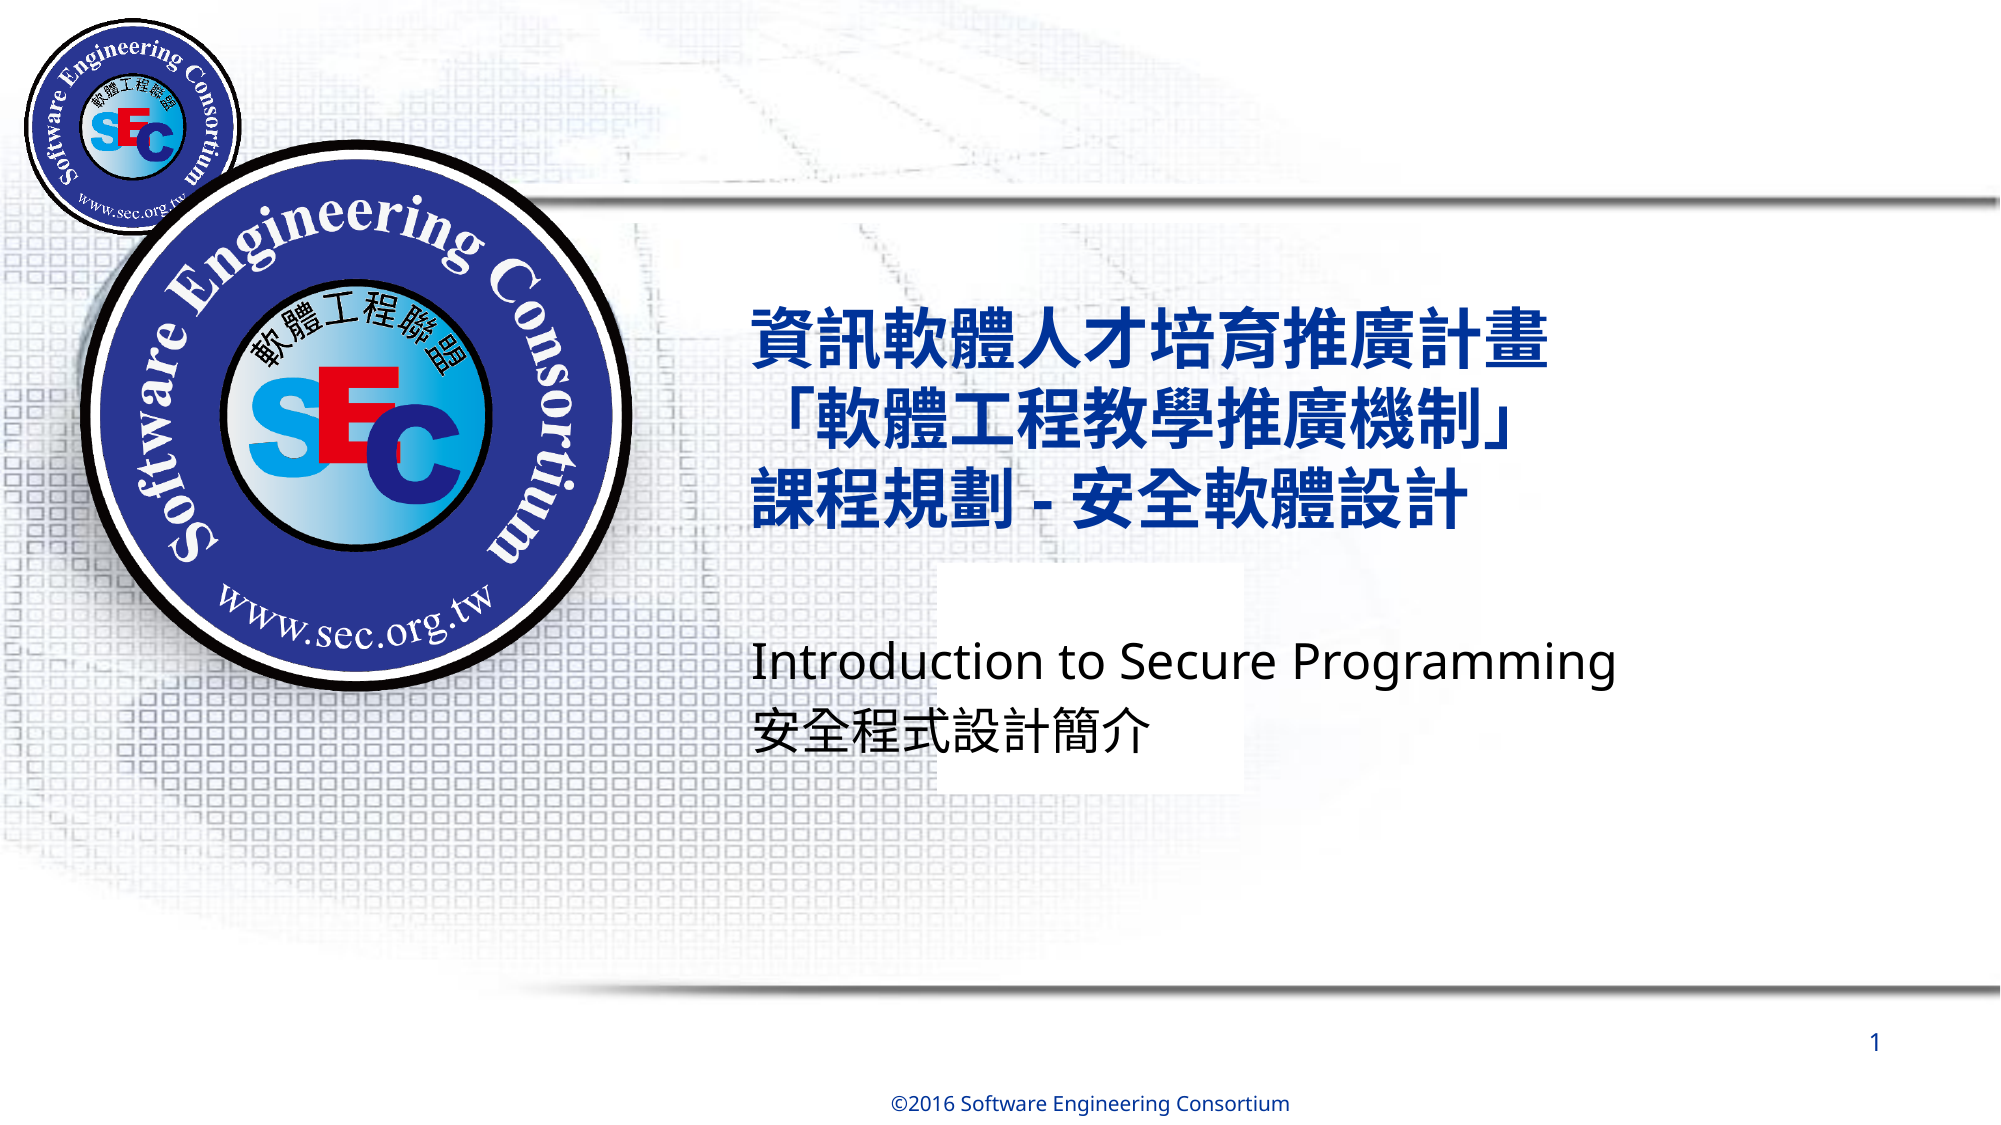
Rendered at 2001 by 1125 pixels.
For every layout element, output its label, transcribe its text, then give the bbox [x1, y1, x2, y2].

picture [0, 0, 2001, 1125]
subtitle Introduction to Secure Programming 安全程式設計簡介 [736, 621, 1662, 858]
slide_number ‹#› [1481, 1019, 1898, 1094]
title 資訊軟體人才培育推廣計畫 「軟體工程教學推廣機制」 課程規劃-安全軟體設計 [734, 282, 1638, 551]
